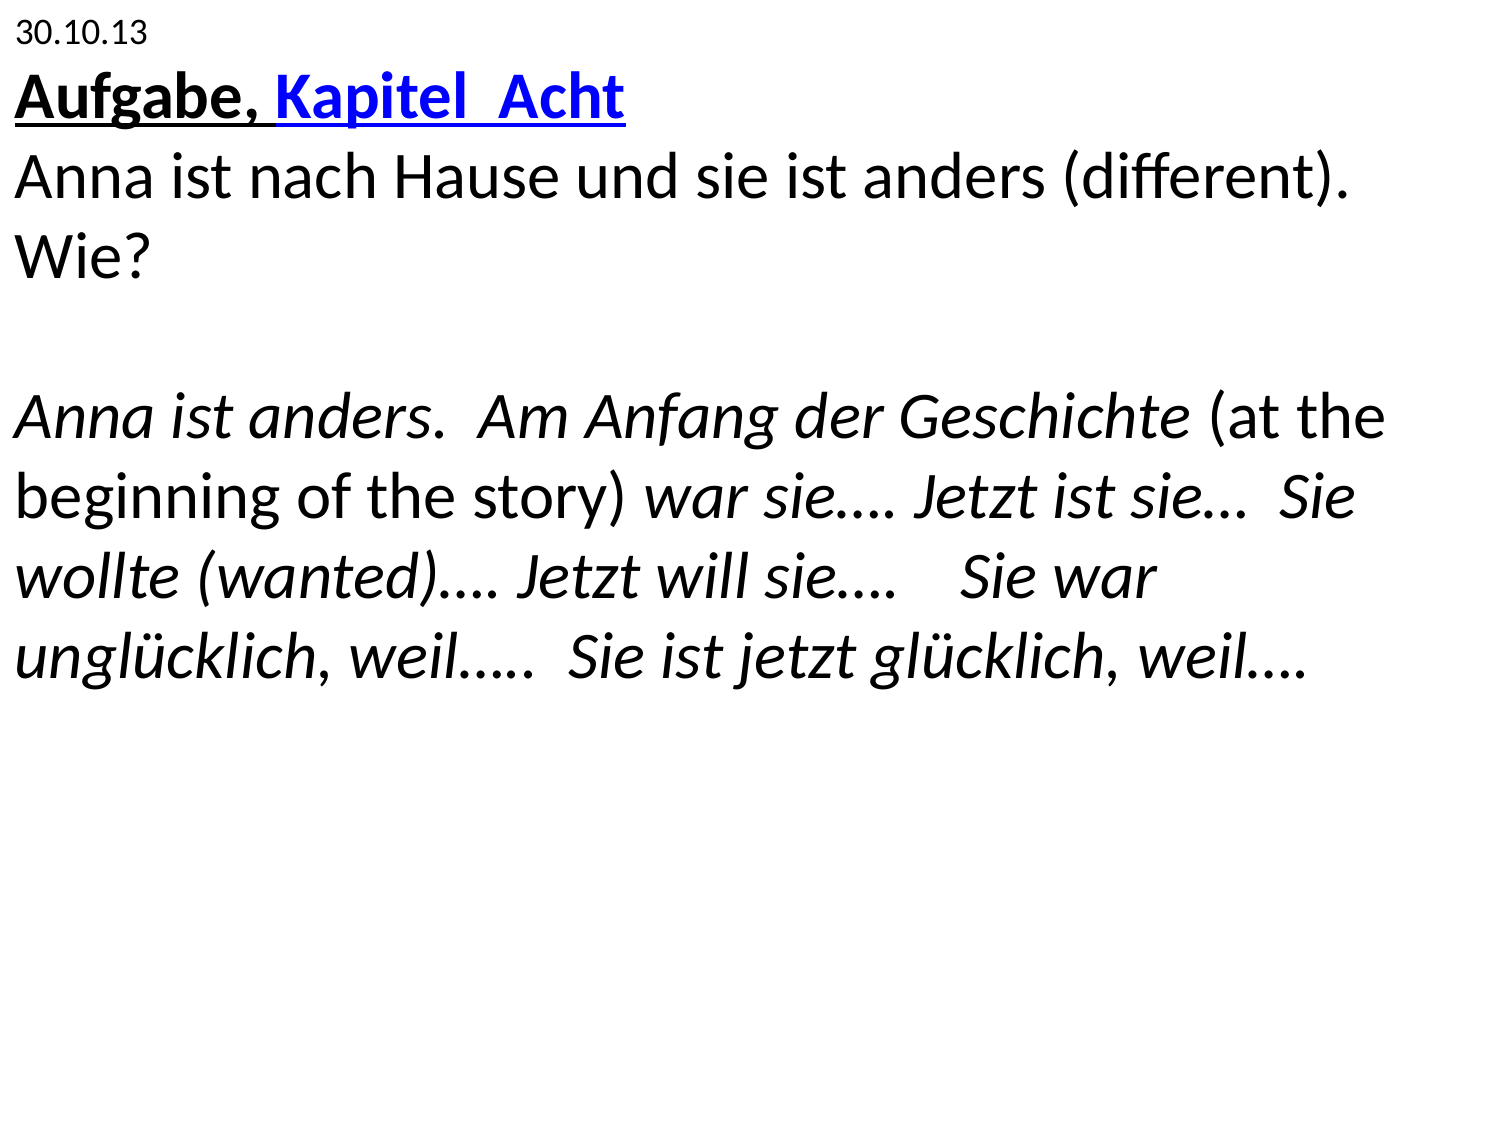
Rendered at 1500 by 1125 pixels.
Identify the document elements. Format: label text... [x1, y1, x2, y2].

text_box 30.10.13 Aufgabe, Kapitel Acht Anna ist nach Hause und sie ist anders (different). Wie? Anna ist anders. Am Anfang der Geschichte (at the beginning of the story) war sie…. Jetzt ist sie… Sie wollte (wanted)…. Jetzt will sie…. Sie war unglücklich, weil….. Sie ist jetzt glücklich, weil…. [0, 0, 1500, 1100]
